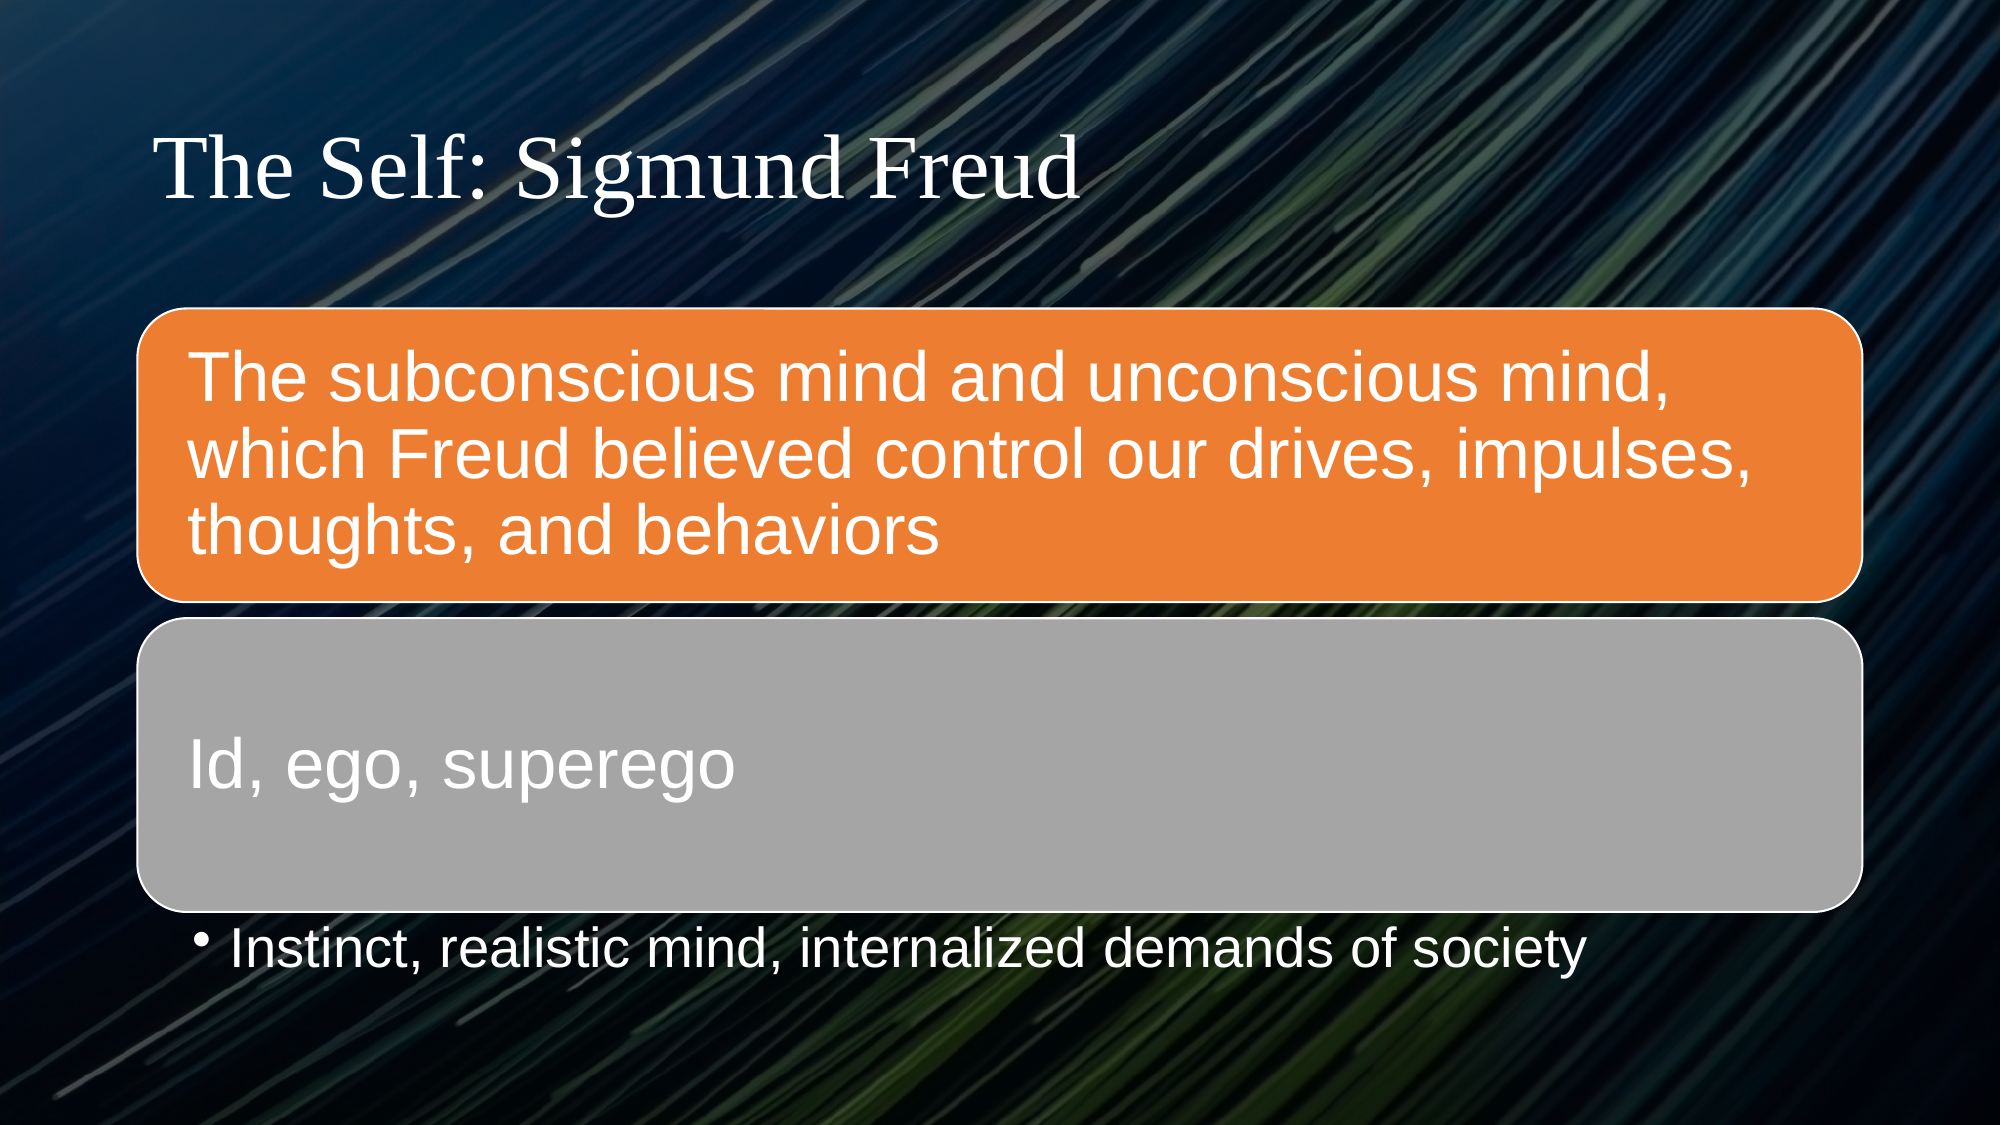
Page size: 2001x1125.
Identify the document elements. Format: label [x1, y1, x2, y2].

list [137, 299, 1863, 1014]
picture [0, 0, 2000, 1125]
